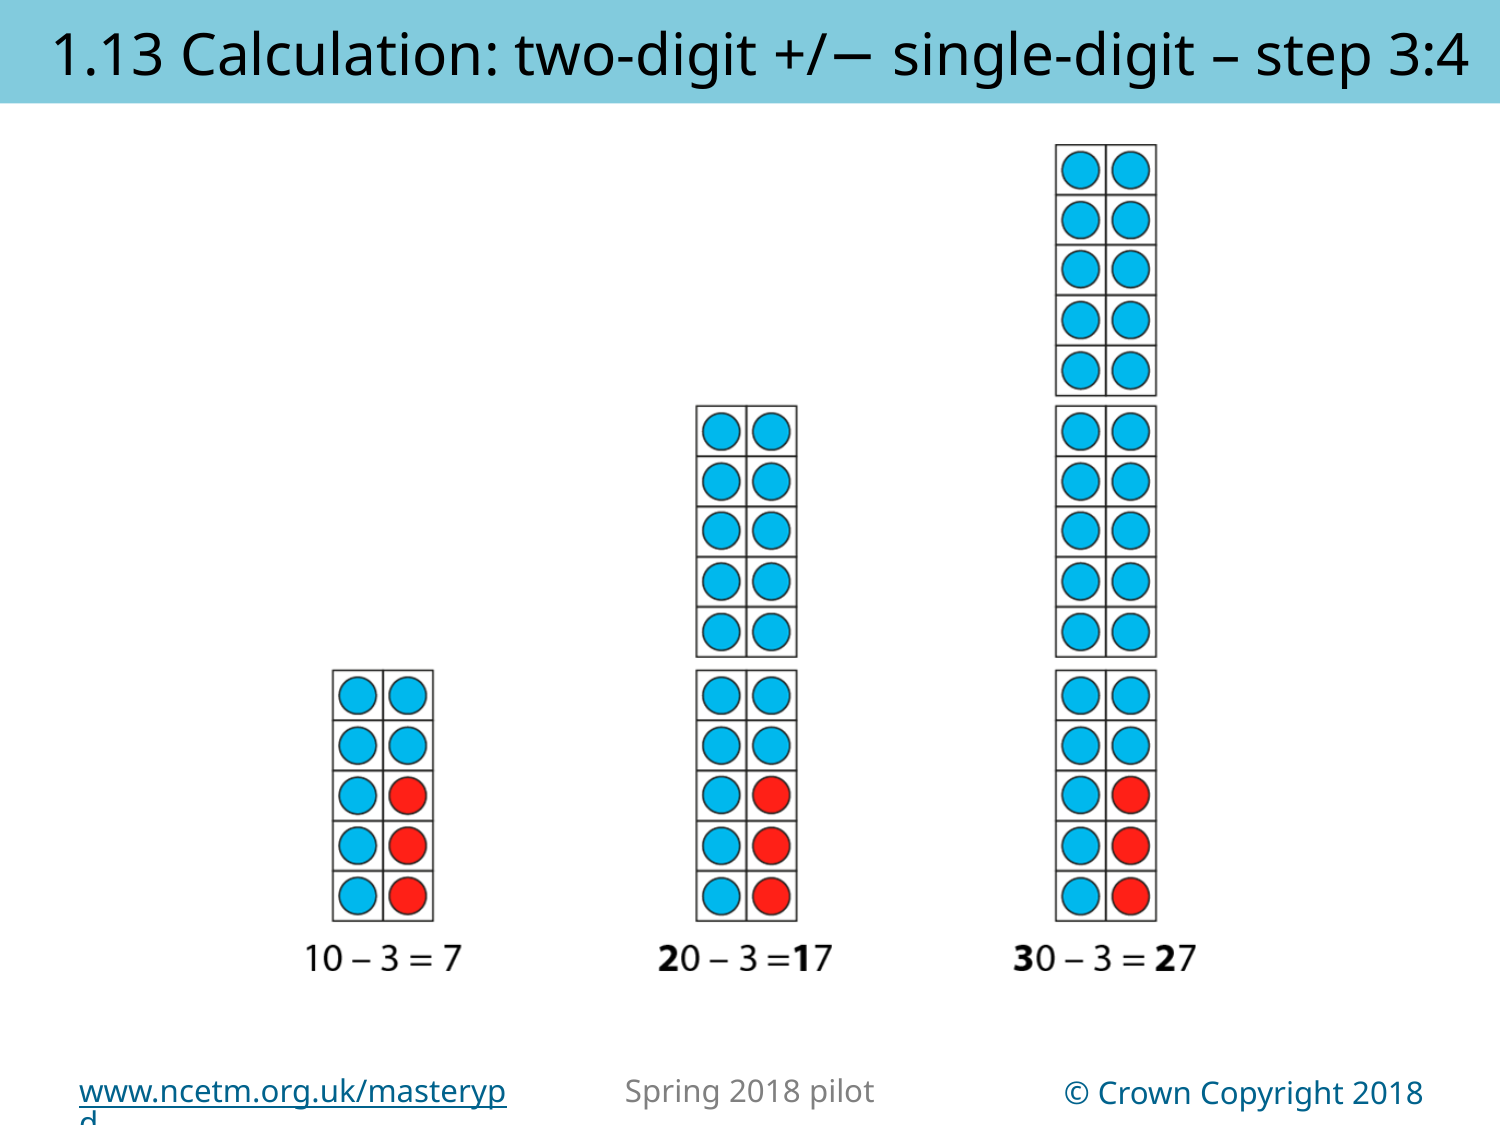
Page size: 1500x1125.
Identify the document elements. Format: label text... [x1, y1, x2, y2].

picture [302, 143, 1198, 982]
list 1.13 Calculation: two-digit +/− single-digit – step 3:4 [0, 0, 1500, 104]
